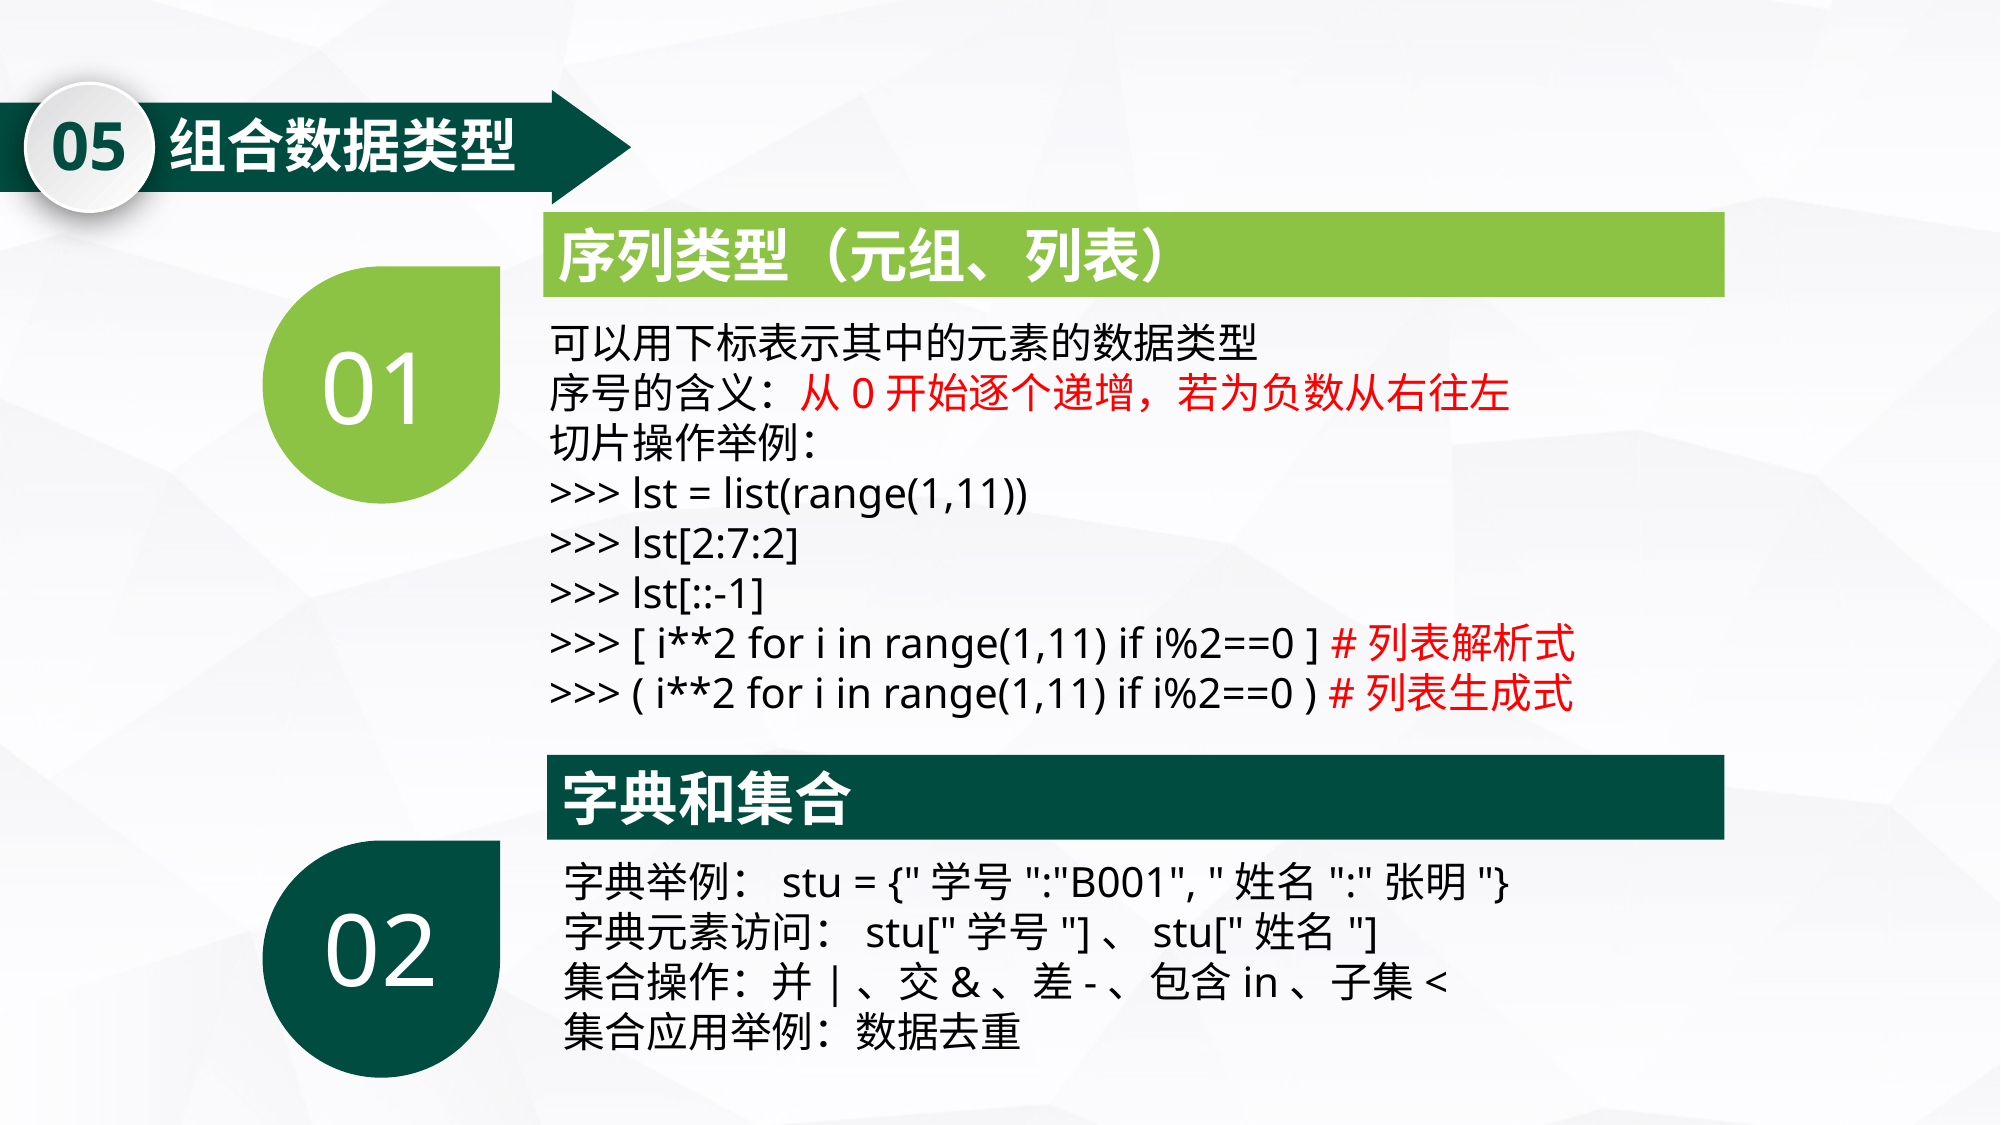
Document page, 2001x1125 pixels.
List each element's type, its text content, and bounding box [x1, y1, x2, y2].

text_box 序列类型（元组、列表） [543, 212, 1725, 297]
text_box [262, 840, 501, 1078]
picture [0, 0, 2001, 1125]
text_box 字典举例：stu = {"学号":"B001", "姓名":"张明"} 字典元素访问：stu["学号"]、stu["姓名"] 集合操作：并|、交&、差-、包含in、子集< 集合应用举例：数据去重 [548, 848, 1738, 1064]
text_box [60, 82, 119, 89]
text_box 字典和集合 [547, 754, 1725, 840]
text_box 组合数据类型 [153, 101, 1317, 232]
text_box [0, 89, 632, 205]
text_box [59, 205, 120, 213]
text_box 可以用下标表示其中的元素的数据类型 序号的含义：从0开始逐个递增，若为负数从右往左 切片操作举例： >>> lst = list(range(1,11)) >>> lst[2:7:2] >>> lst[::-1] >>> [ i**2 for i in range(1,11) if i%2==0 ] #列表解析式 >>> ( i**2 for i in range(1,11) if i%2==0 ) #列表生成式 [534, 309, 1725, 725]
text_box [262, 266, 501, 504]
